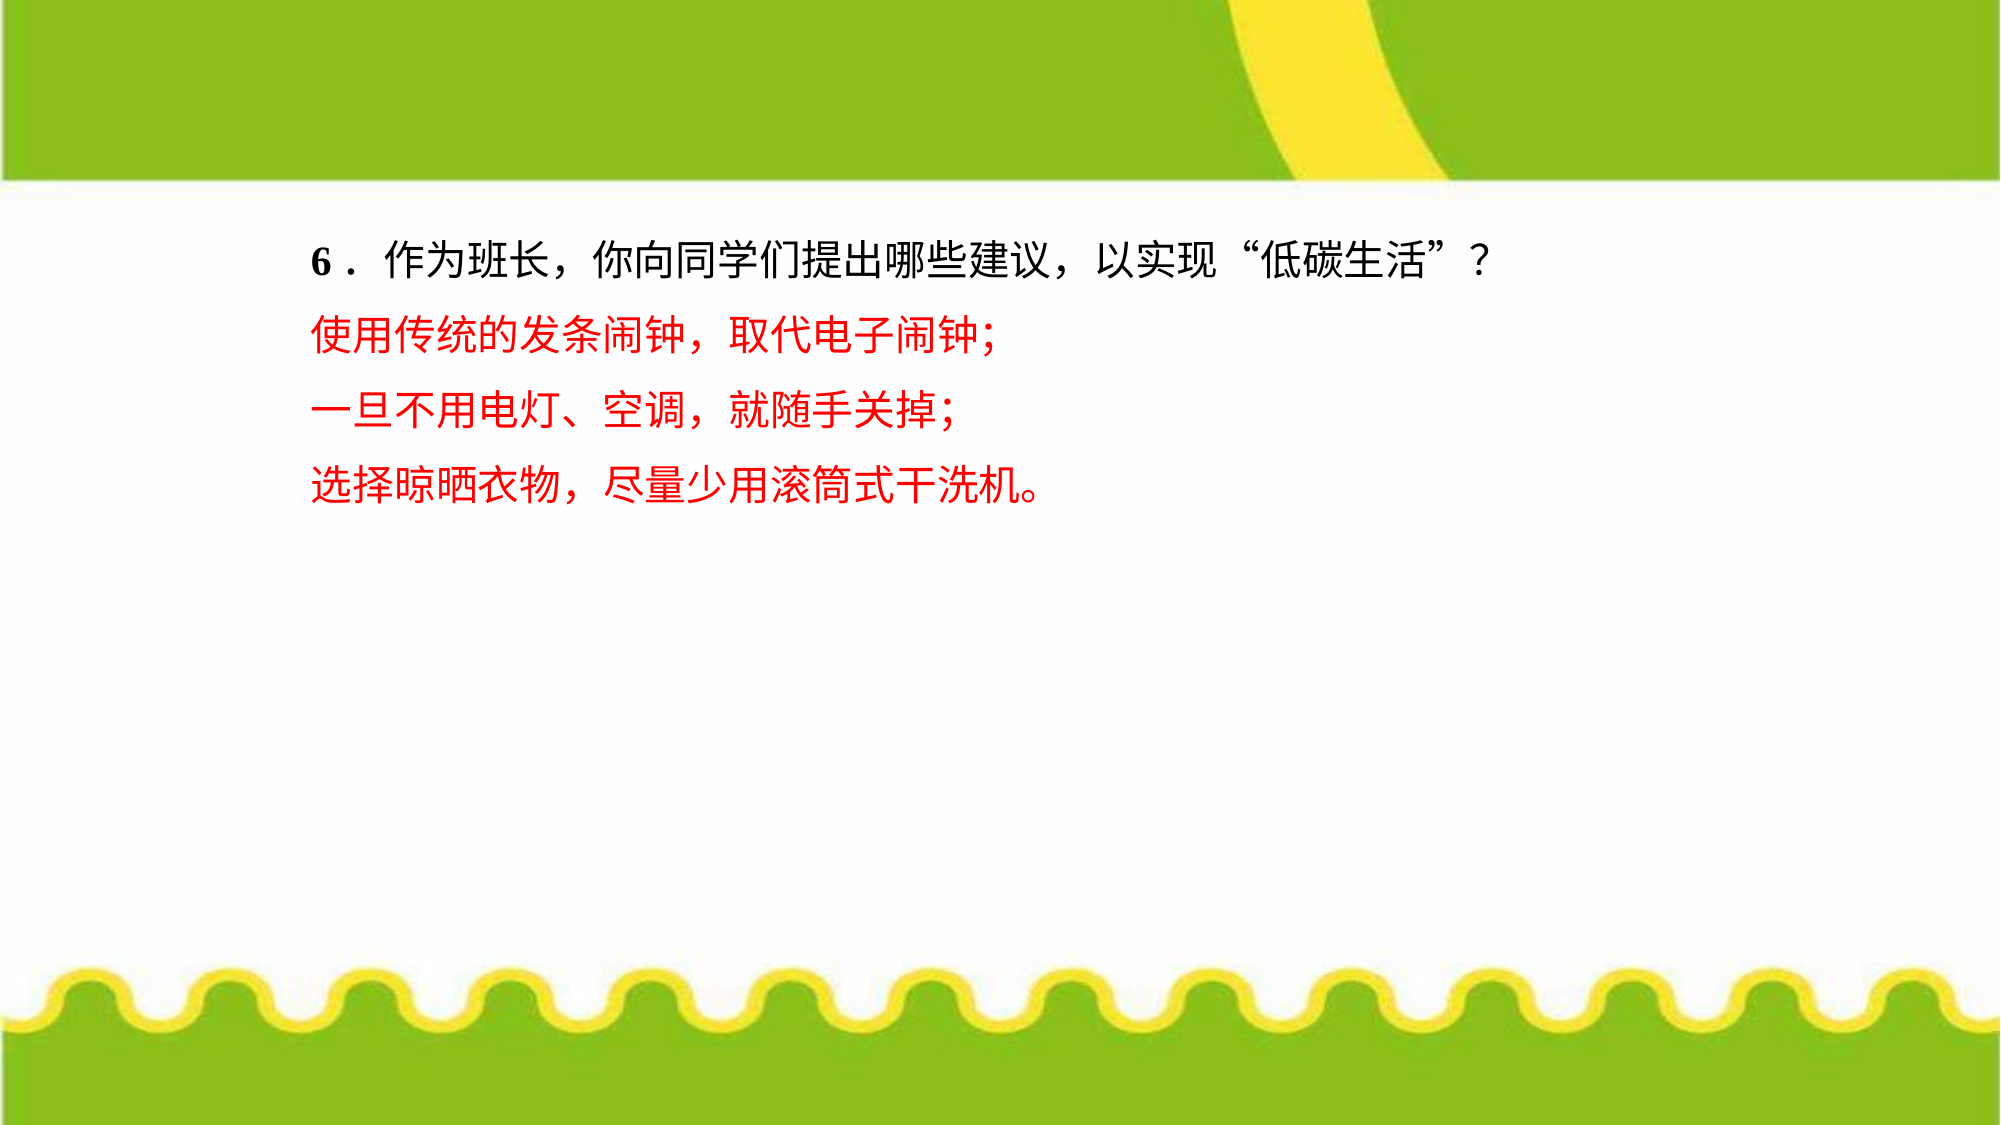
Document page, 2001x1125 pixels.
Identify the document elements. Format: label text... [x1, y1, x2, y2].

picture [0, 0, 2001, 1125]
text_box 6．作为班长，你向同学们提出哪些建议，以实现“低碳生活”？ 使用传统的发条闹钟，取代电子闹钟； 一旦不用电灯、空调，就随手关掉； 选择晾晒衣物，尽量少用滚筒式干洗机。 [296, 201, 1625, 517]
